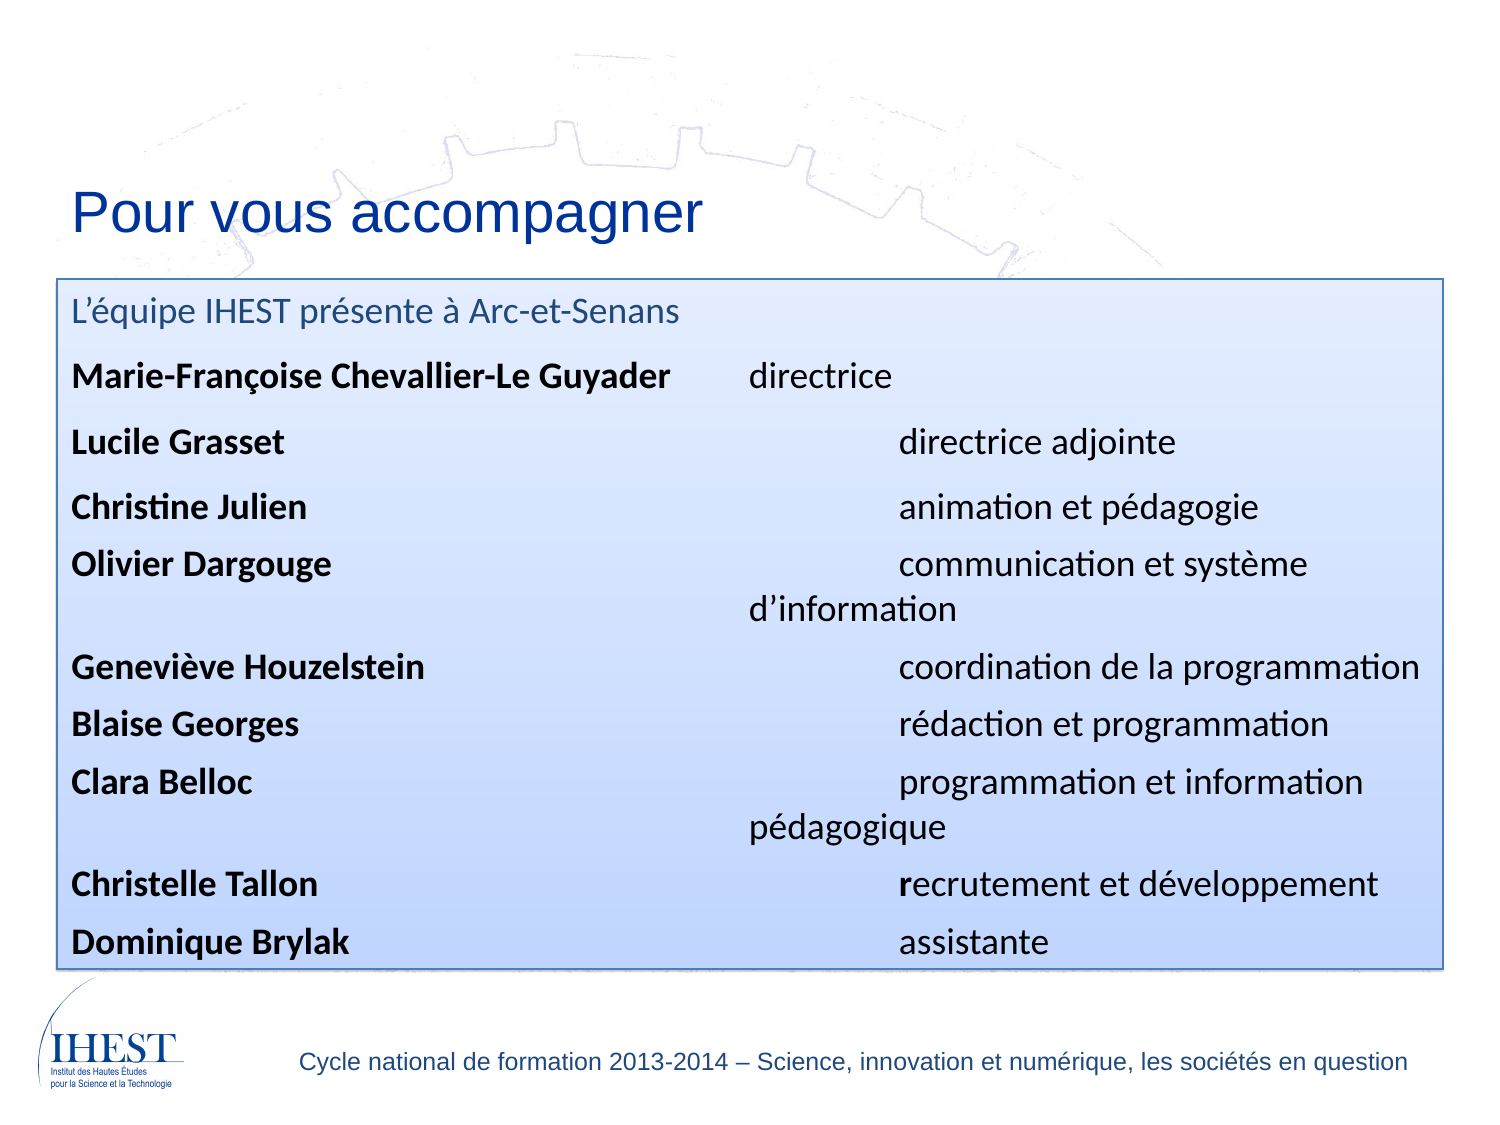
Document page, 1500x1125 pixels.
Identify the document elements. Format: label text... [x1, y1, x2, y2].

text_box [112, 160, 1388, 166]
picture [57, 270, 112, 279]
picture [1388, 270, 1443, 279]
text_box [112, 270, 1388, 279]
picture [38, 972, 184, 1089]
text_box Pour vous accompagner [56, 166, 1444, 270]
picture [57, 45, 1443, 166]
text_box L’équipe IHEST présente à Arc-et-Senans Marie-Françoise Chevallier-Le Guyader directrice Lucile Grasset directrice adjointe Christine Julien animation et pédagogie Olivier Dargouge communication et système d’information Geneviève Houzelstein coordination de la programmation Blaise Georges rédaction et programmation Clara Belloc programmation et information pédagogique Christelle Tallon recrutement et développement Dominique Brylak assistante [56, 279, 1444, 970]
